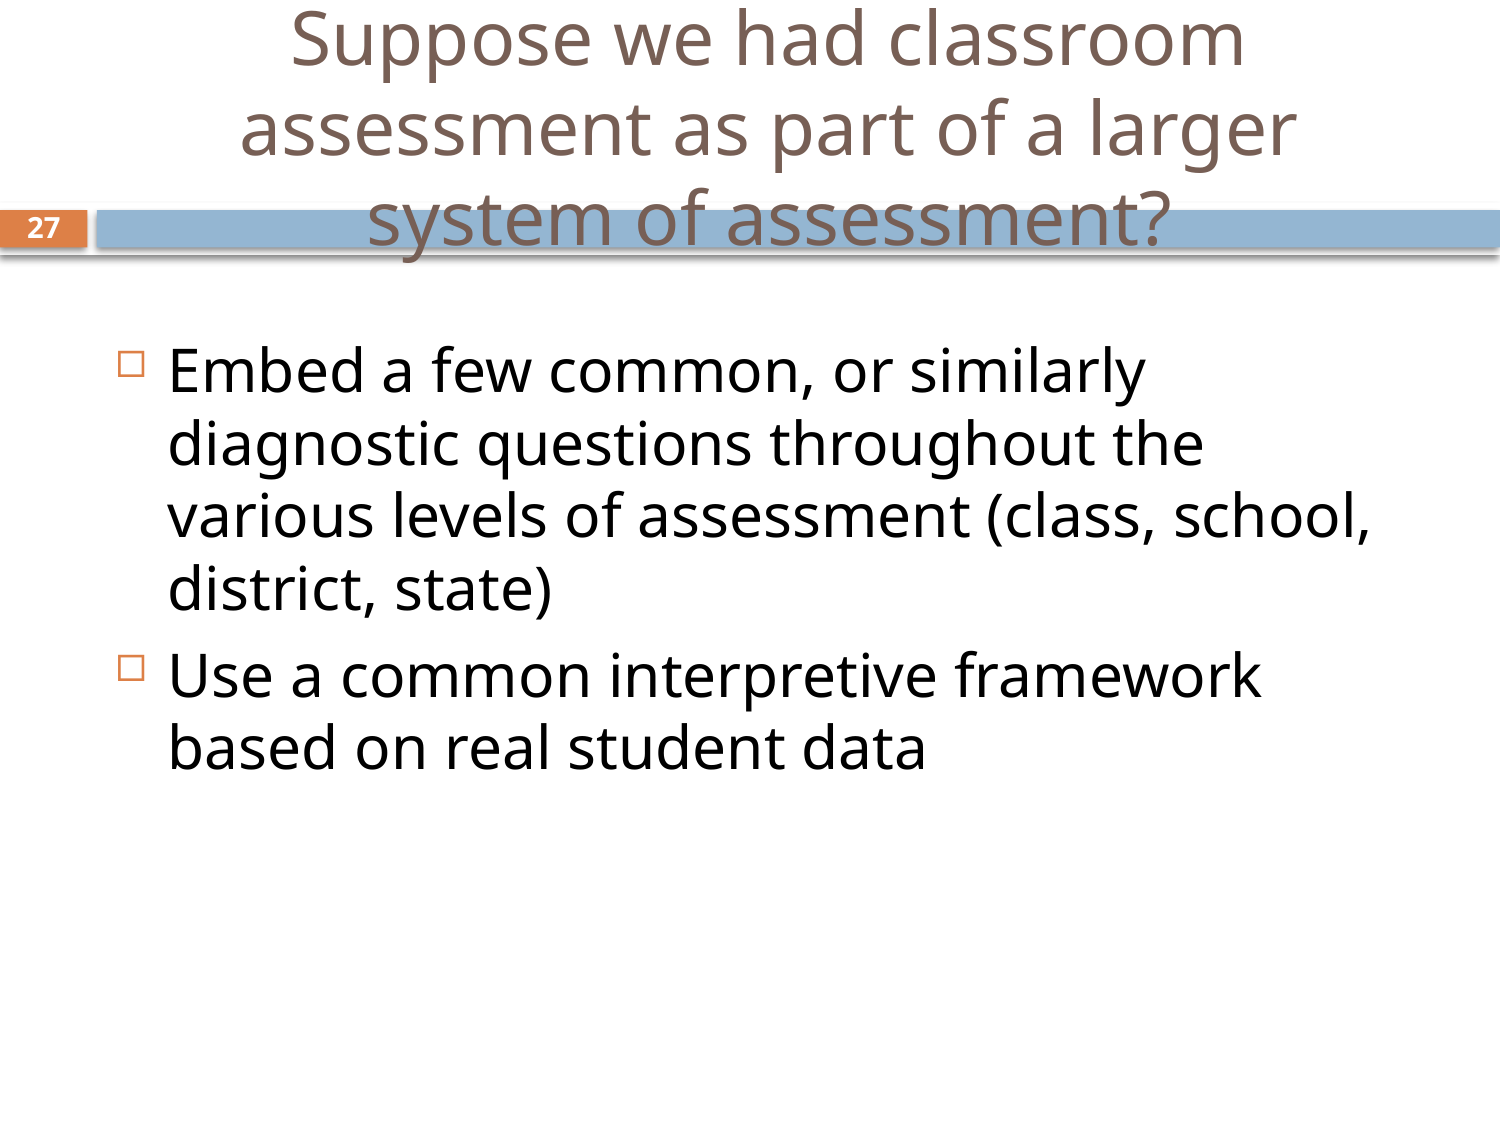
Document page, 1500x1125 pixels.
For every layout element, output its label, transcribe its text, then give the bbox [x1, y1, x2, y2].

slide_number 27 [0, 208, 88, 249]
title Suppose we had classroom assessment as part of a larger system of assessment? [100, 37, 1438, 213]
list Embed a few common, or similarly diagnostic questions throughout the various levels of assessment (class, school, district, state) Use a common interpretive framework based on real student data [100, 324, 1438, 838]
